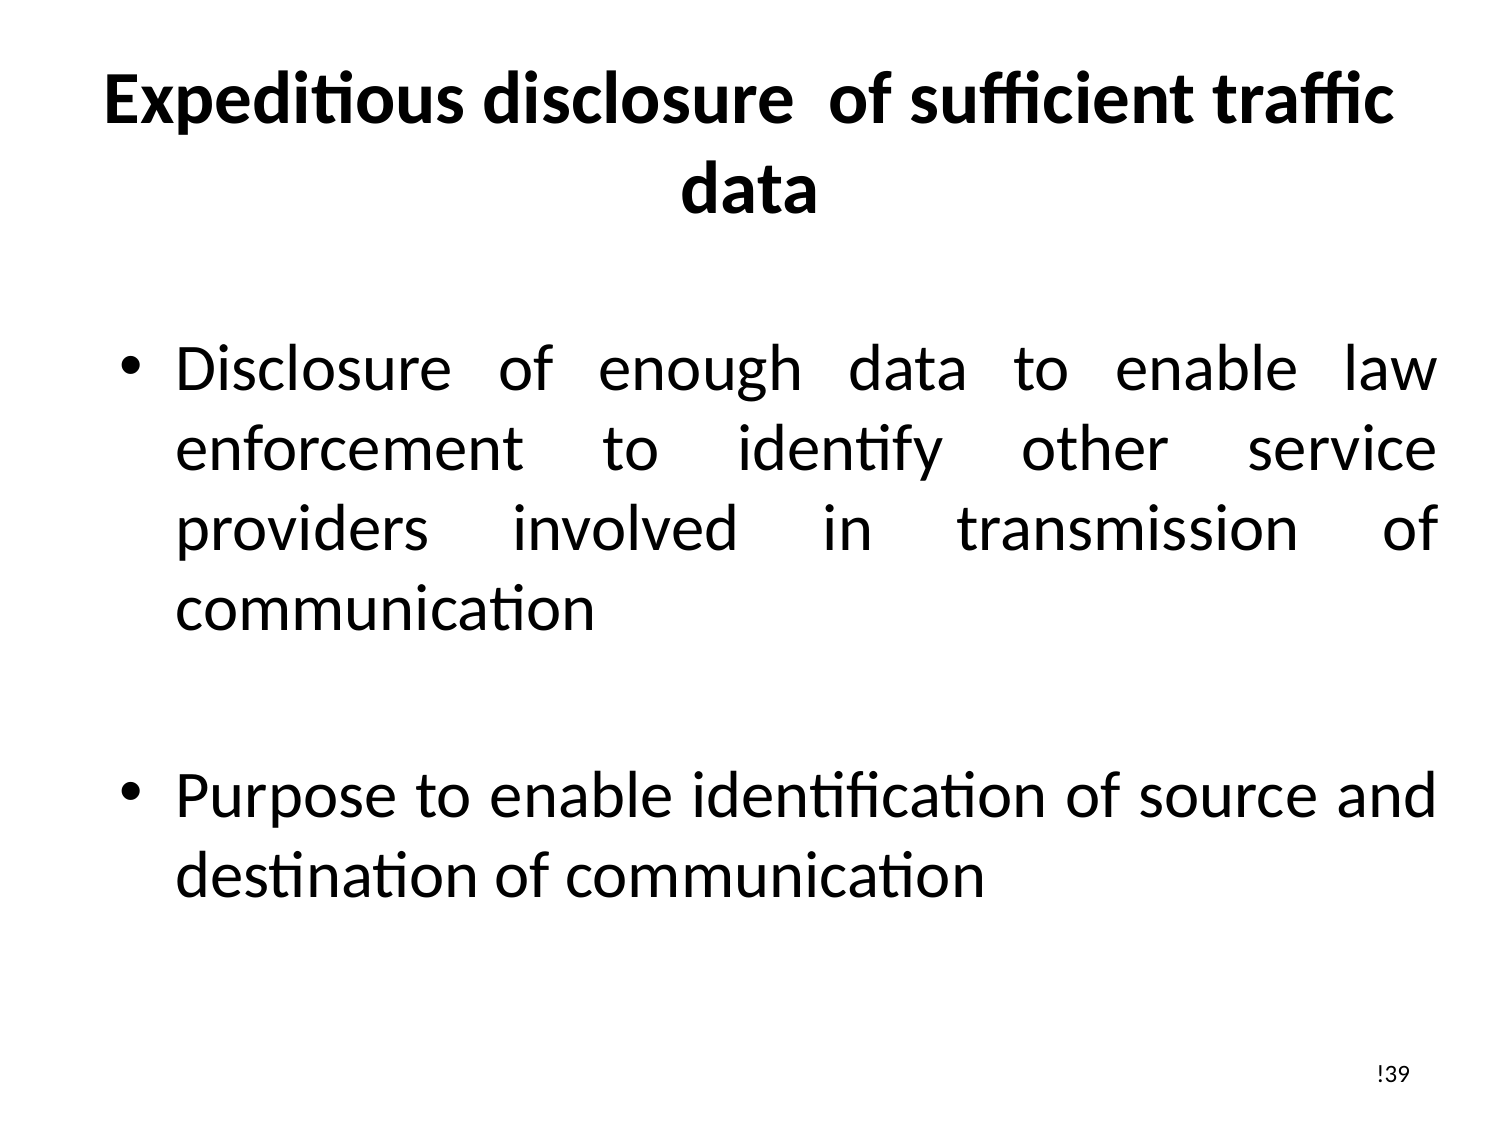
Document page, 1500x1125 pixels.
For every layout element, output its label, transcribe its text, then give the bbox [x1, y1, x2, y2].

slide_number !39 [1074, 1042, 1425, 1103]
list Disclosure of enough data to enable law enforcement to identify other service providers involved in transmission of communication Purpose to enable identification of source and destination of communication [103, 316, 1455, 960]
title Expeditious disclosure of sufficient traffic data [74, 44, 1426, 233]
